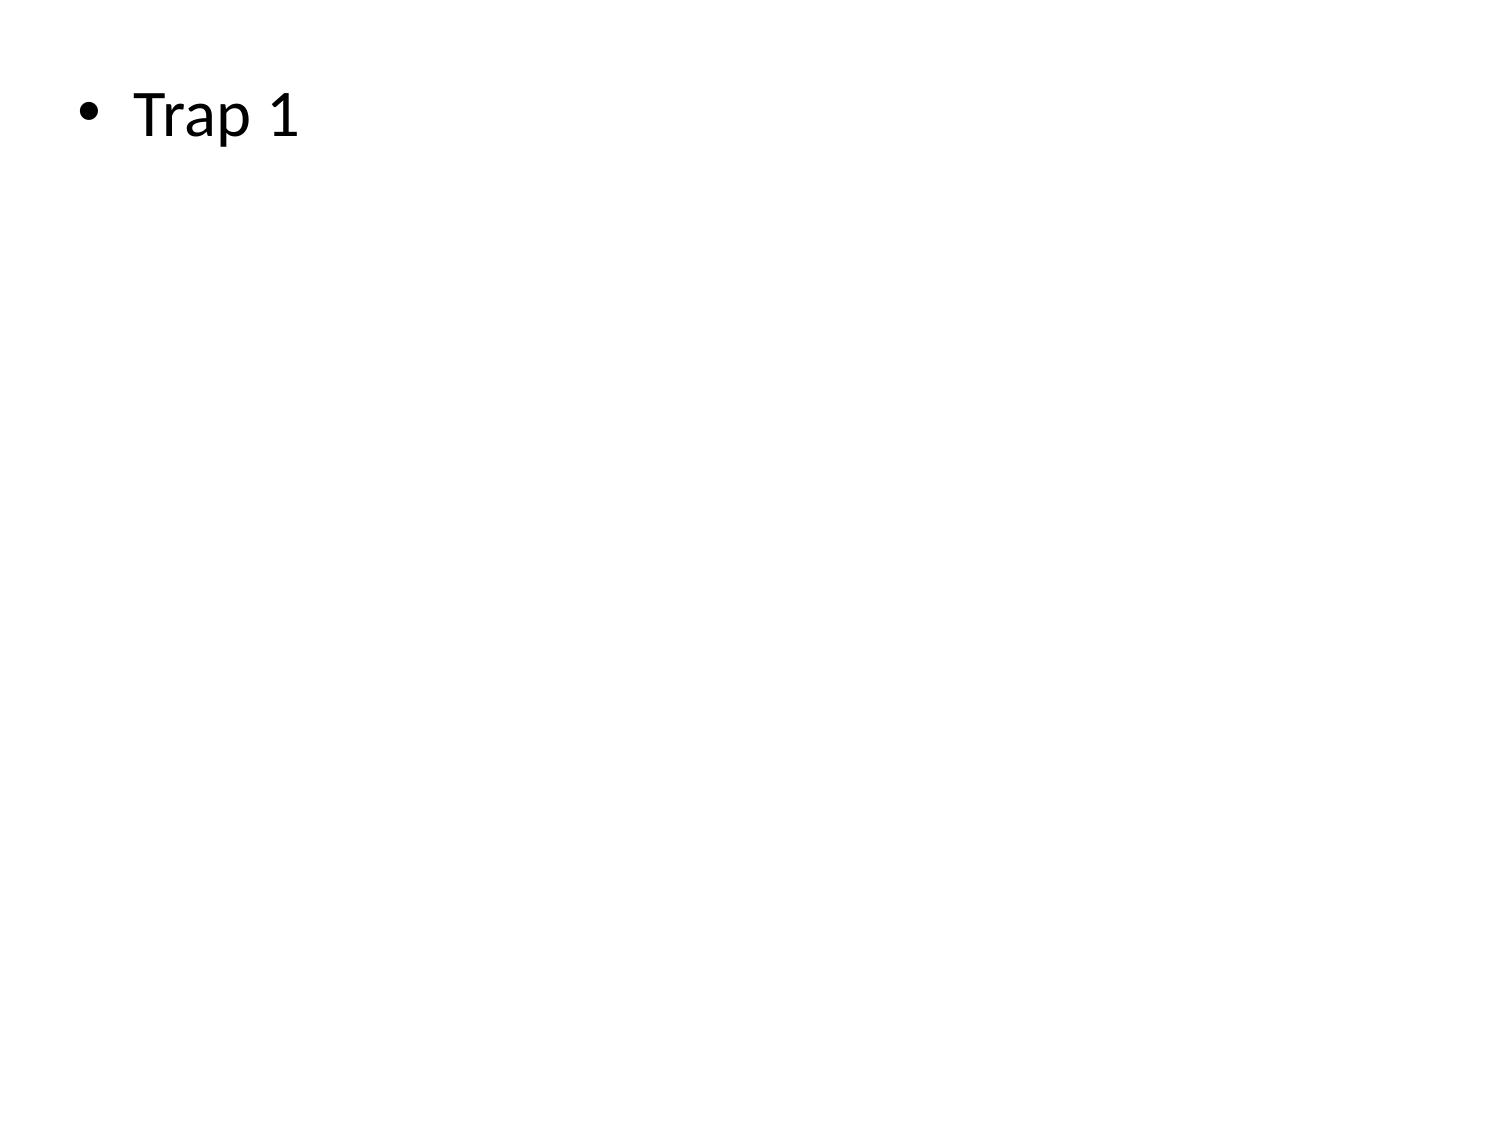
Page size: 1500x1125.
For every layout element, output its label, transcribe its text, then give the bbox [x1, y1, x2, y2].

list Trap 1 [62, 62, 1413, 1063]
